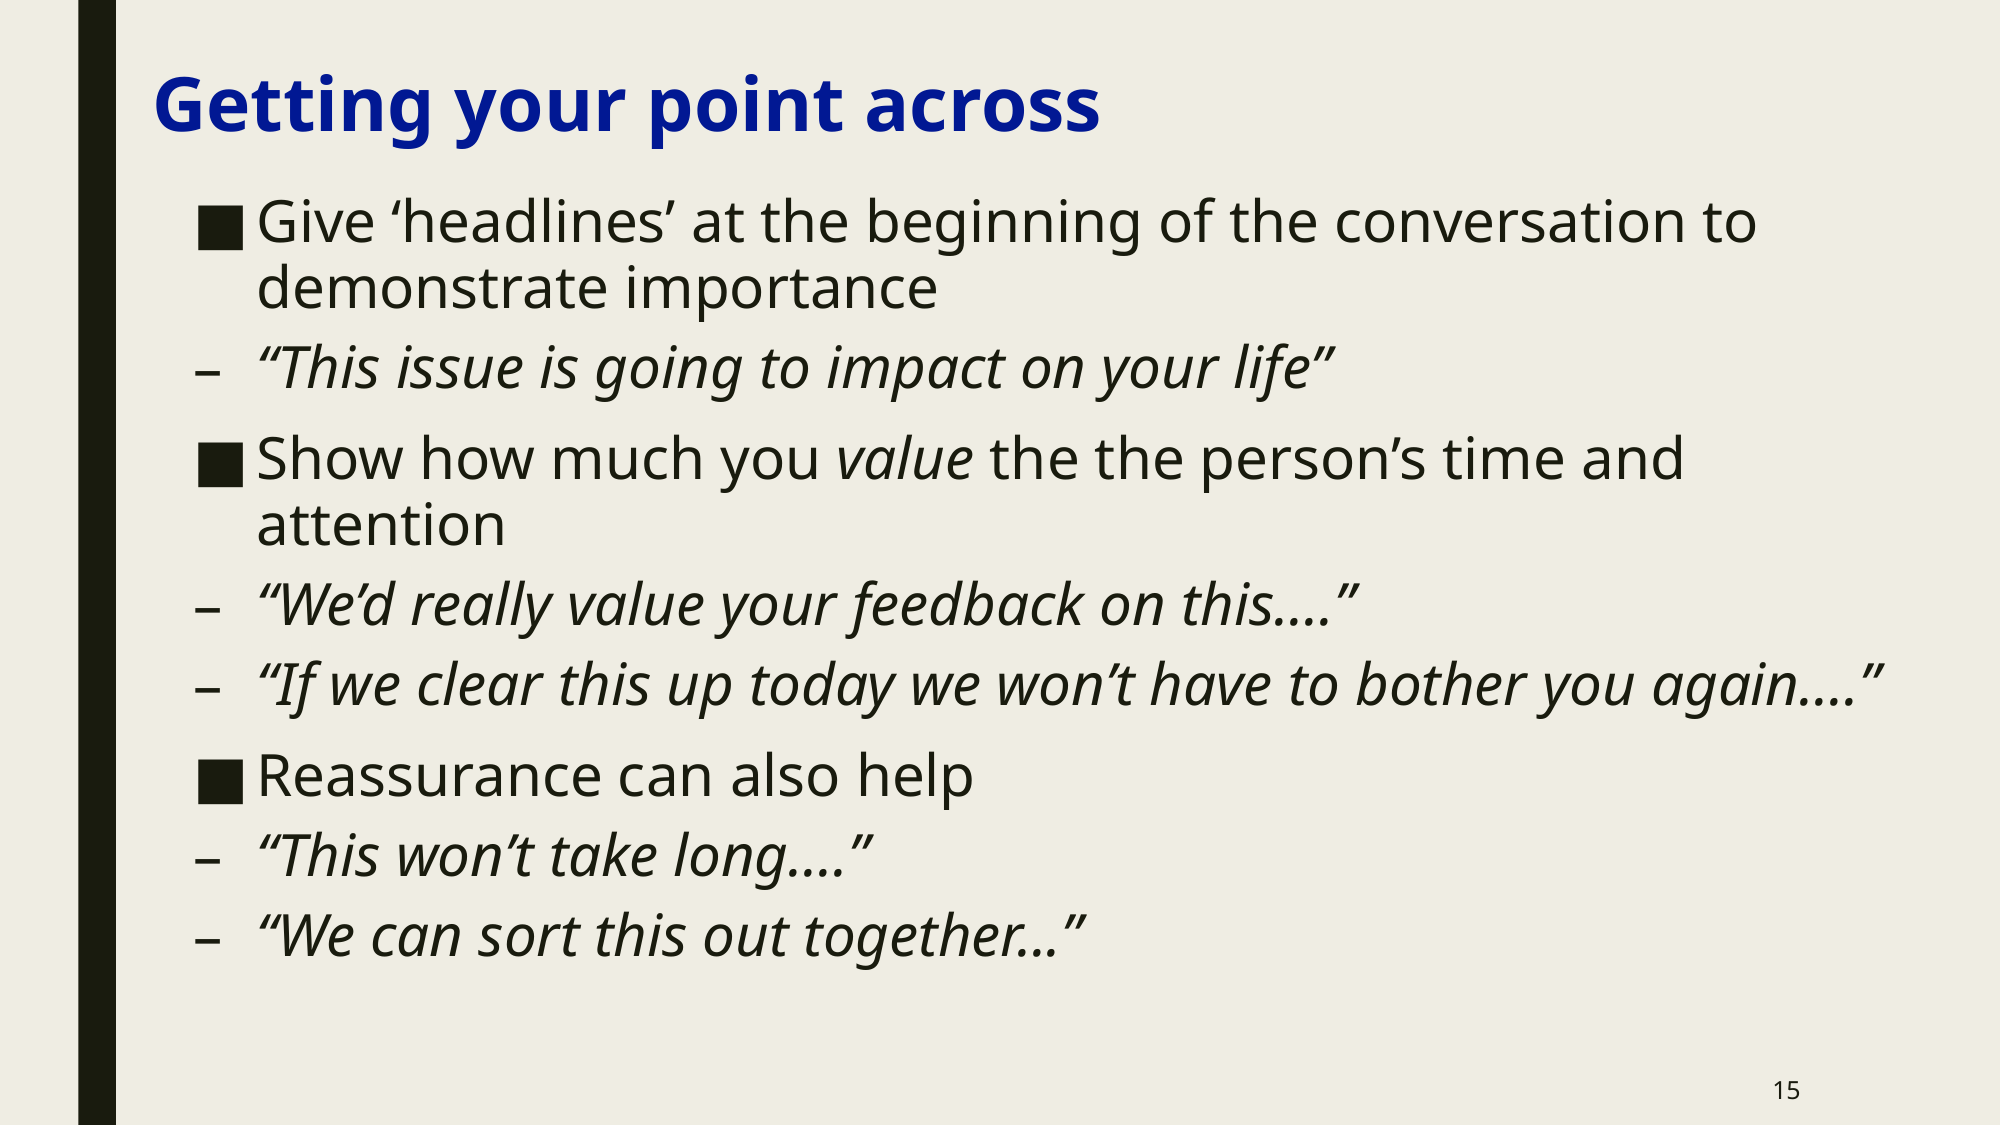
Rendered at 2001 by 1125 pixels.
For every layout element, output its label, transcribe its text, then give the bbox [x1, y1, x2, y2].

slide_number 15 [1553, 1058, 1816, 1125]
list Give ‘headlines’ at the beginning of the conversation to demonstrate importance “This issue is going to impact on your life” Show how much you value the the person’s time and attention “We’d really value your feedback on this....” “If we clear this up today we won’t have to bother you again....” Reassurance can also help “This won’t take long....” “We can sort this out together...” [178, 182, 1965, 1063]
title Getting your point across [137, 59, 1863, 163]
